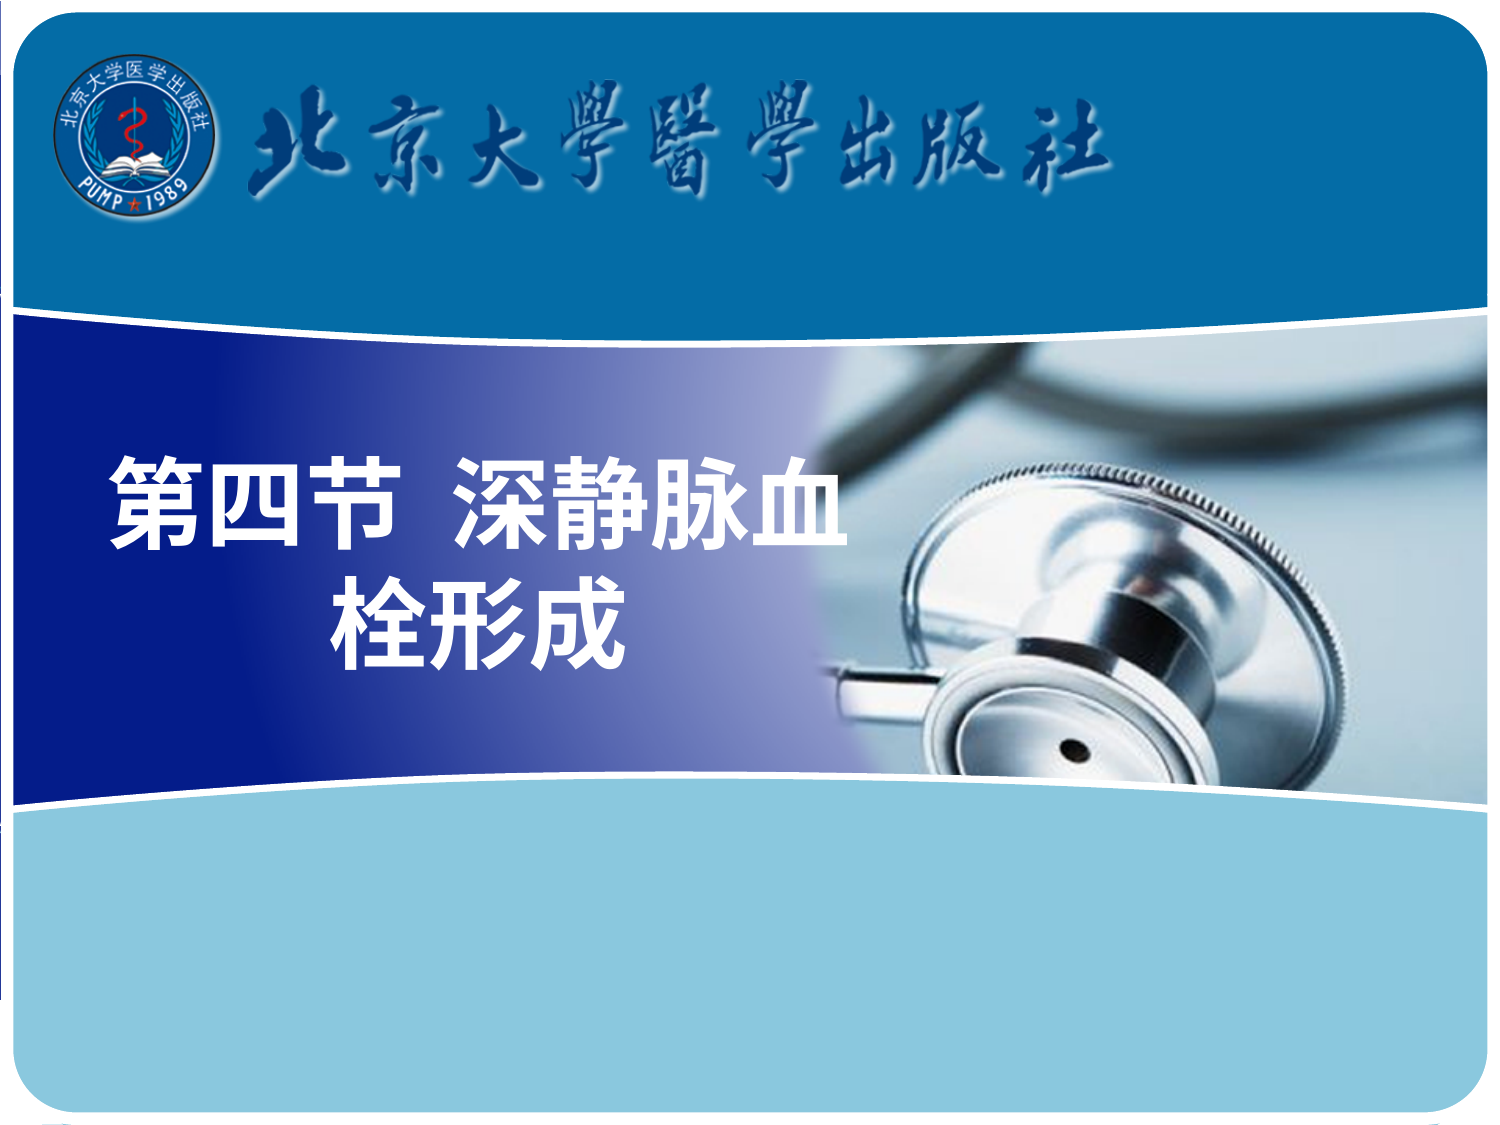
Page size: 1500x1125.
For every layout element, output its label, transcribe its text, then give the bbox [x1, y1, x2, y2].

picture [14, 315, 1487, 805]
picture [53, 54, 1117, 225]
title 第四节 深静脉血栓形成 [52, 373, 904, 749]
